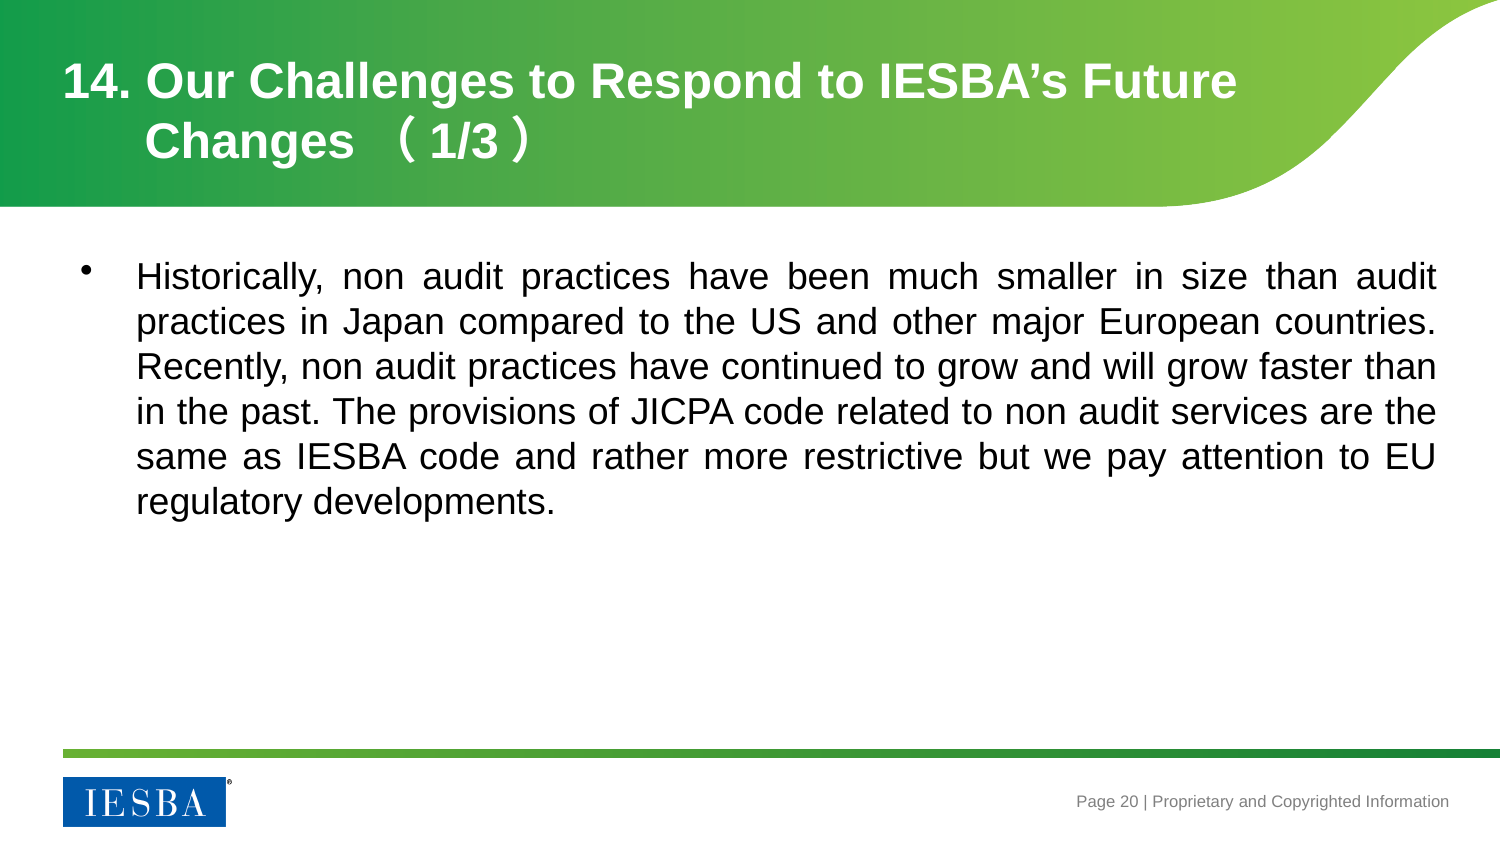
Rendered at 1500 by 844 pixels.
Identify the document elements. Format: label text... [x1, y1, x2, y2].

picture [63, 777, 232, 827]
picture [0, 0, 1500, 207]
list Historically, non audit practices have been much smaller in size than audit practices in Japan compared to the US and other major European countries. Recently, non audit practices have continued to grow and will grow faster than in the past. The provisions of JICPA code related to non audit services are the same as IESBA code and rather more restrictive but we pay attention to EU regulatory developments. [64, 244, 1453, 659]
title 14. Our Challenges to Respond to IESBA’s Future Changes（1/3） [62, 75, 1300, 142]
